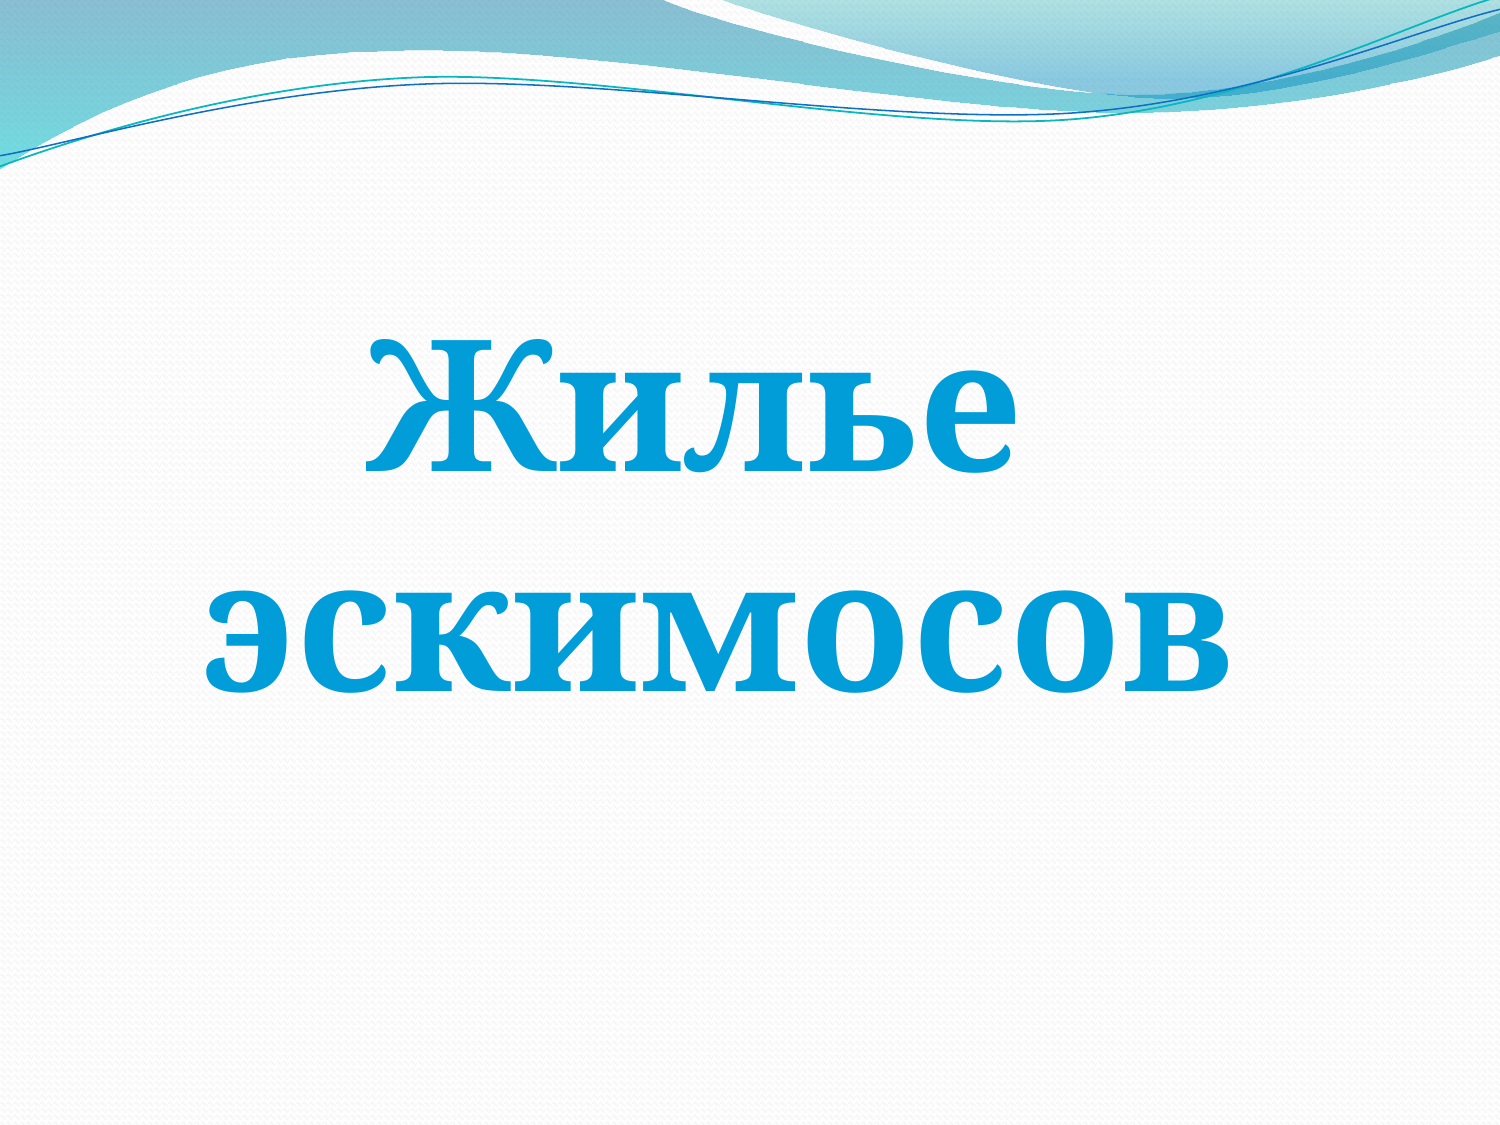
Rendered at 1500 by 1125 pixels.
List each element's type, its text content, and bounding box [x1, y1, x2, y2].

text_box Жилье эскимосов [185, 281, 1254, 736]
